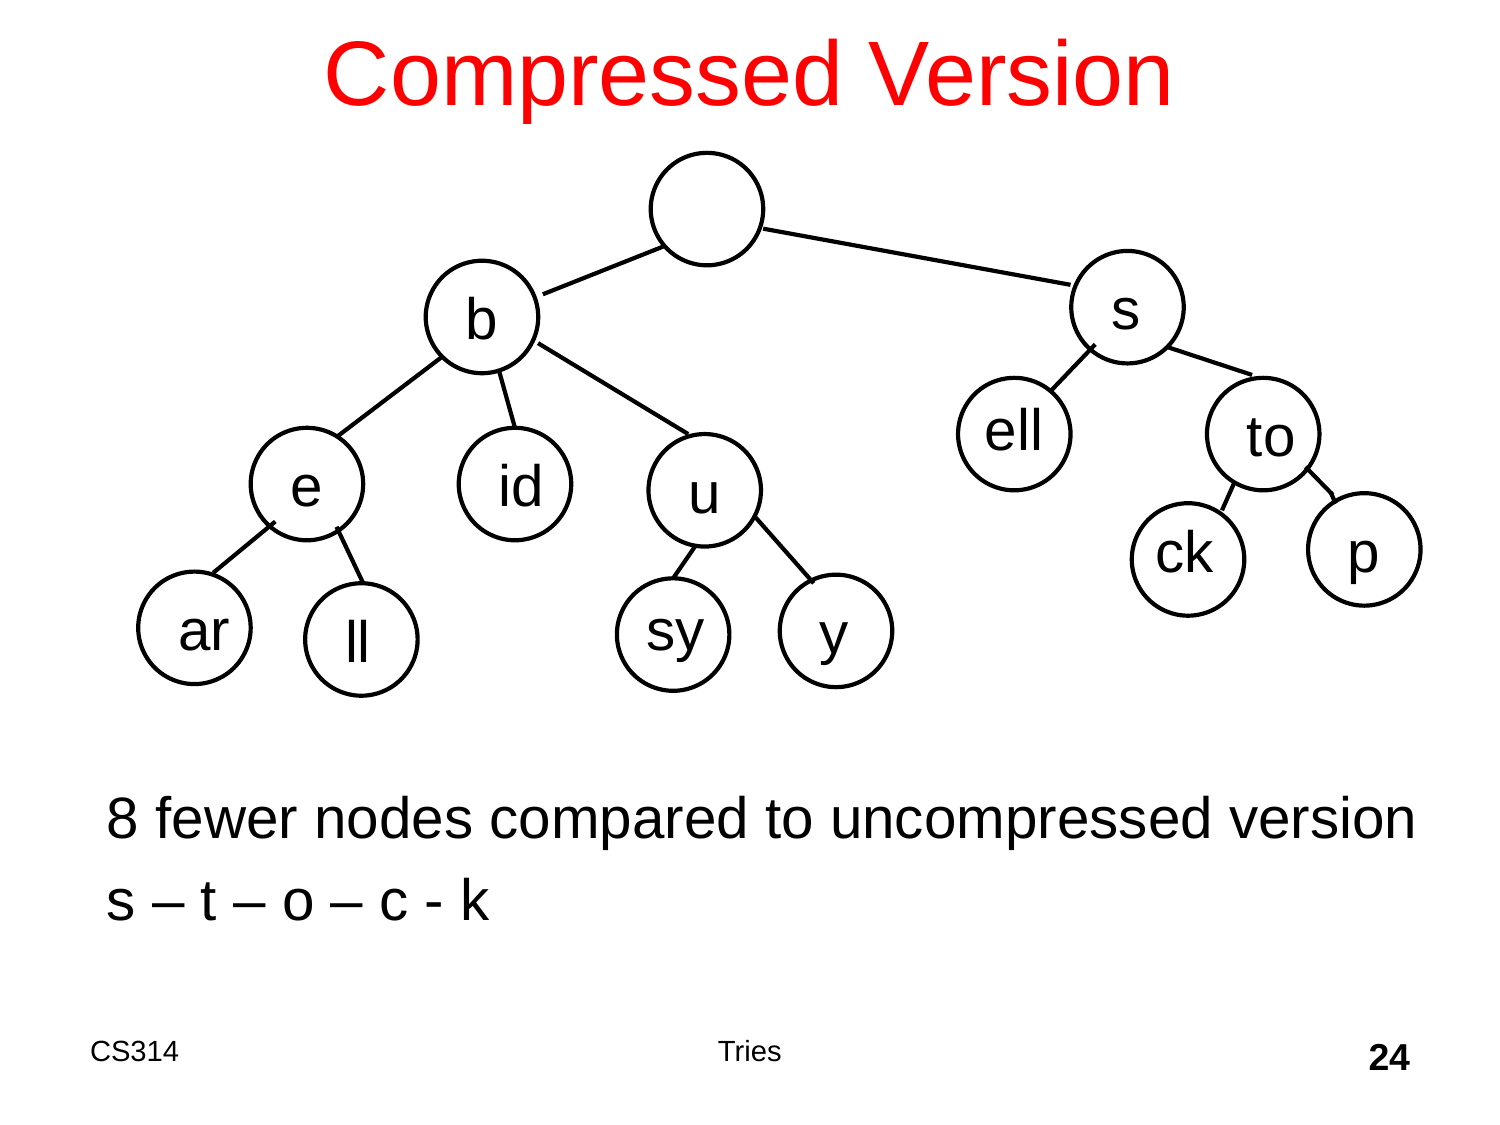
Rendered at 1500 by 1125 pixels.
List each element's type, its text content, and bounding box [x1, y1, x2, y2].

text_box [1070, 250, 1184, 364]
slide_number CS314 [74, 1024, 451, 1101]
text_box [498, 370, 516, 429]
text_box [336, 356, 443, 437]
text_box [425, 260, 539, 374]
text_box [458, 427, 572, 541]
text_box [648, 433, 762, 547]
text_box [672, 545, 696, 579]
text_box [213, 521, 276, 573]
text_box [336, 526, 364, 584]
footer Tries [462, 1024, 1038, 1101]
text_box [137, 571, 251, 685]
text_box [1049, 344, 1096, 393]
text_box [1330, 491, 1336, 504]
title Compressed Version [112, 0, 1388, 163]
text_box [779, 574, 893, 688]
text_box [250, 427, 364, 541]
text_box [1167, 346, 1253, 376]
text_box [616, 578, 730, 692]
slide_number 24 [1112, 1024, 1426, 1101]
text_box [537, 342, 689, 435]
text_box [762, 228, 1071, 286]
text_box 8 fewer nodes compared to uncompressed version s – t – o – c - k [92, 772, 1435, 940]
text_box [1307, 492, 1421, 606]
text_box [755, 517, 814, 584]
text_box [650, 152, 764, 266]
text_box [1206, 377, 1320, 491]
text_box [1305, 466, 1333, 496]
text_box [1131, 502, 1245, 616]
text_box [957, 377, 1071, 491]
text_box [542, 246, 664, 295]
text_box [304, 582, 418, 696]
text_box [1221, 482, 1235, 511]
